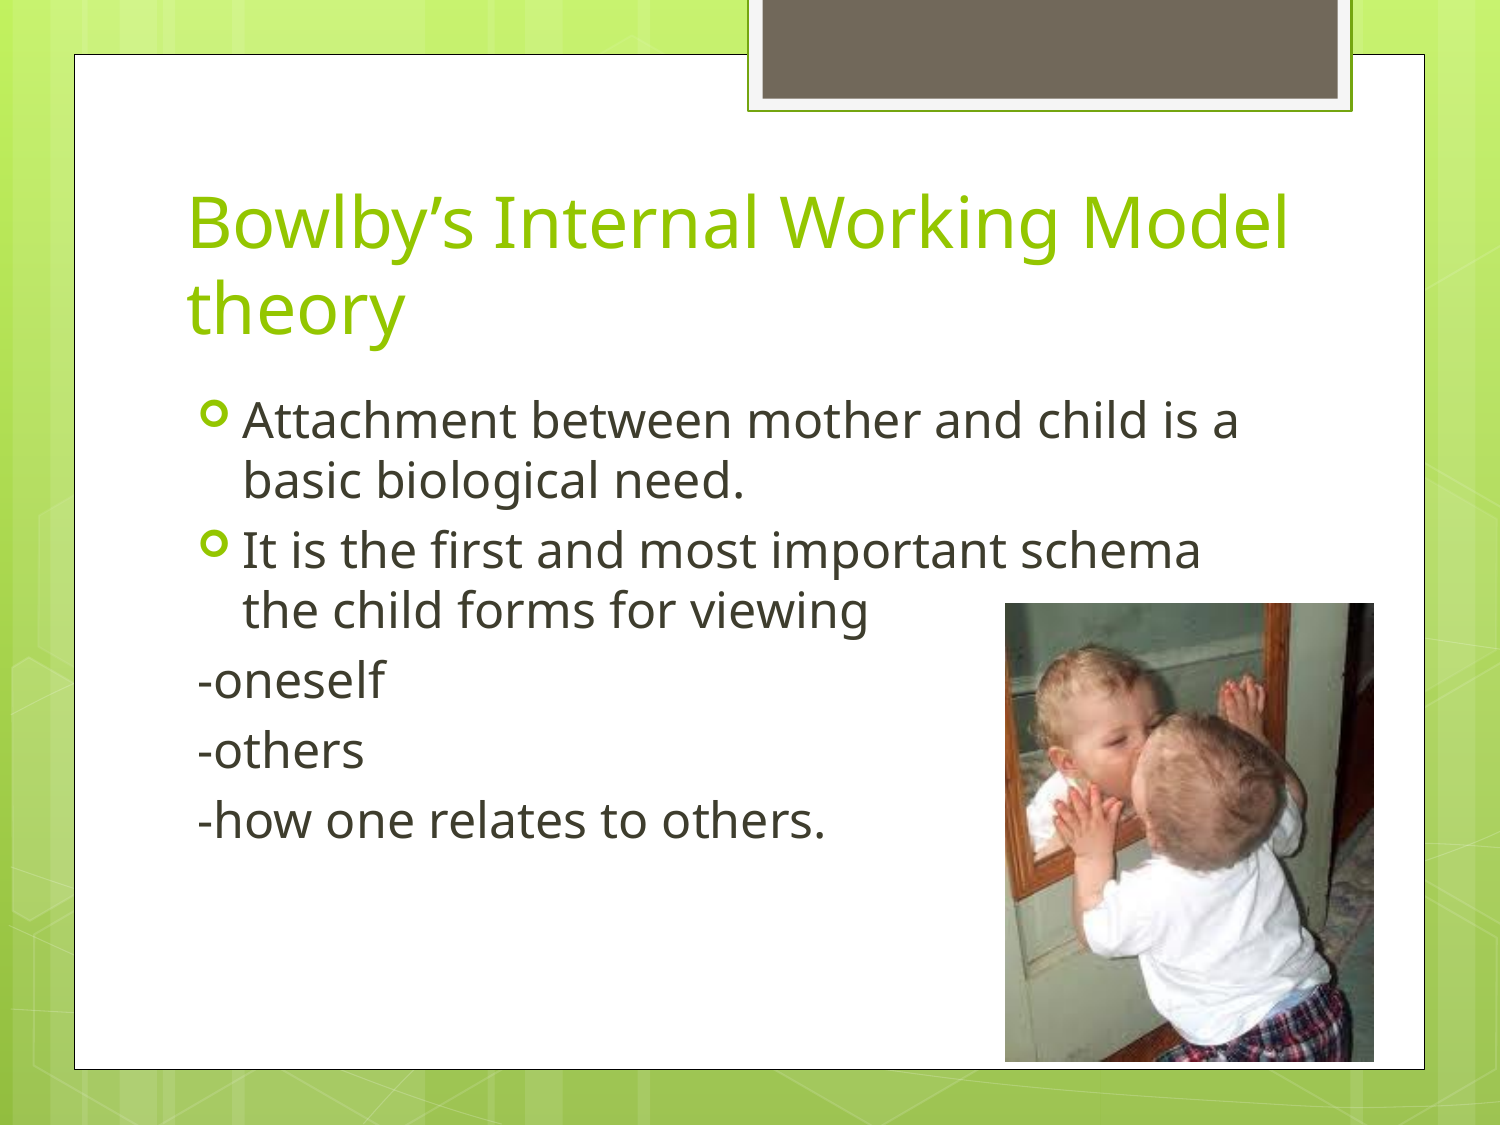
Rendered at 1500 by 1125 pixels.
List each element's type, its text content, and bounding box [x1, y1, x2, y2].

title Bowlby’s Internal Working Model theory [171, 168, 1324, 357]
list Attachment between mother and child is a basic biological need. It is the first and most important schema the child forms for viewing -oneself -others -how one relates to others. [171, 381, 1283, 957]
picture [1004, 603, 1375, 1063]
